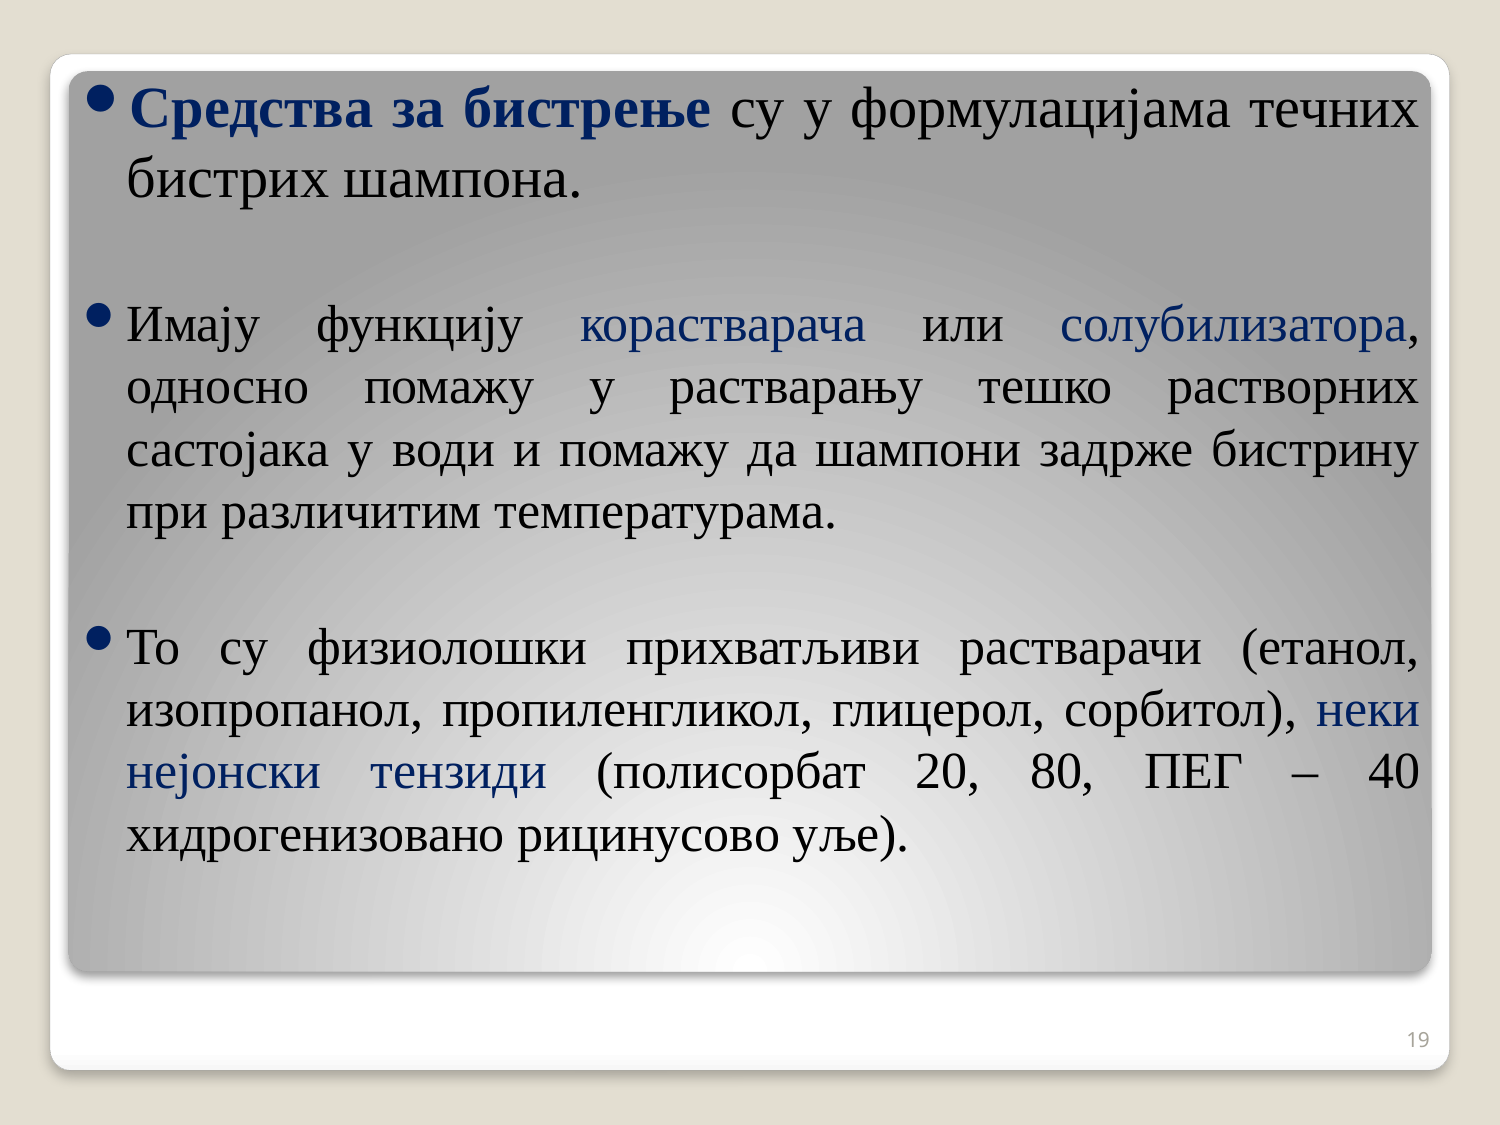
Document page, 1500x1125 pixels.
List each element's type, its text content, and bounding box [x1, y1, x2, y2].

list Средства за бистрење су у формулацијама течних бистрих шампона. Имају функцију корастварача или солубилизатора, односно помажу у растварању тешко растворних састојака у води и помажу да шампони задрже бистрину при различитим температурама. То су физиолошки прихватљиви растварачи (етанол, изопропанол, пропиленгликол, глицерол, сорбитол), неки нејонски тензиди (полисорбат 20, 80, ПЕГ – 40 хидрогенизовано рицинусово уље). [53, 54, 1436, 1083]
slide_number 19 [1369, 1002, 1445, 1063]
